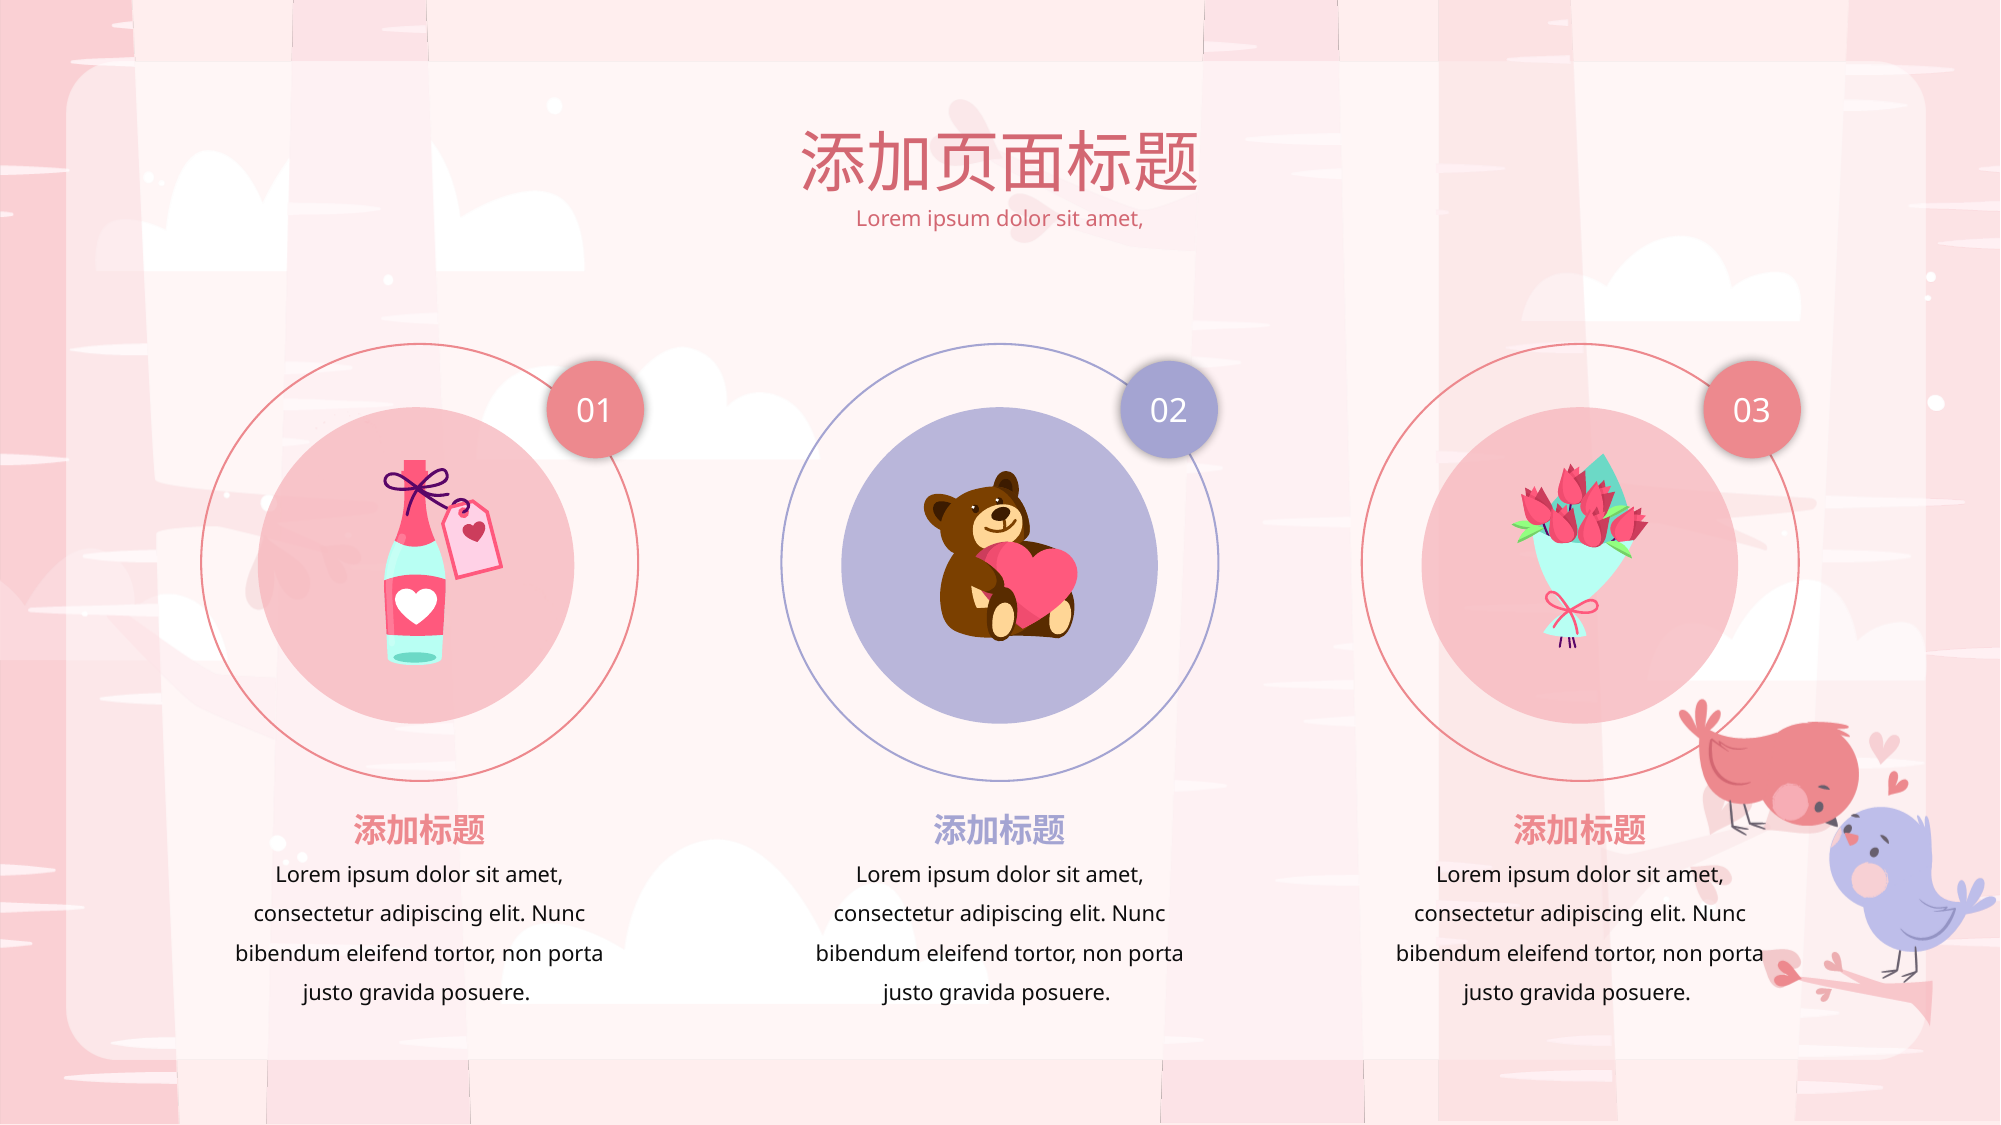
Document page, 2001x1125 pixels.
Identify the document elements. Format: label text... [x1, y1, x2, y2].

text_box [200, 342, 640, 782]
text_box 02 [1135, 382, 1203, 437]
text_box Lorem ipsum dolor sit amet, consectetur adipiscing elit. Nunc bibendum eleifend tortor, non porta justo gravida posuere. [1366, 840, 1794, 1013]
text_box 添加页面标题 [754, 112, 1246, 196]
text_box [1119, 359, 1219, 460]
text_box 添加标题 [1438, 801, 1723, 857]
text_box 添加标题 [277, 801, 562, 857]
text_box [1702, 359, 1802, 460]
text_box [545, 359, 646, 460]
text_box Lorem ipsum dolor sit amet, consectetur adipiscing elit. Nunc bibendum eleifend tortor, non porta justo gravida posuere. [786, 840, 1214, 1013]
text_box [780, 342, 1220, 782]
picture [0, 0, 2000, 1125]
text_box 03 [1718, 382, 1786, 437]
text_box Lorem ipsum dolor sit amet, consectetur adipiscing elit. Nunc bibendum eleifend tortor, non porta justo gravida posuere. [206, 840, 634, 1013]
text_box Lorem ipsum dolor sit amet, [754, 196, 1246, 238]
text_box [1360, 342, 1800, 782]
text_box 添加标题 [857, 801, 1142, 857]
text_box 01 [561, 382, 629, 437]
